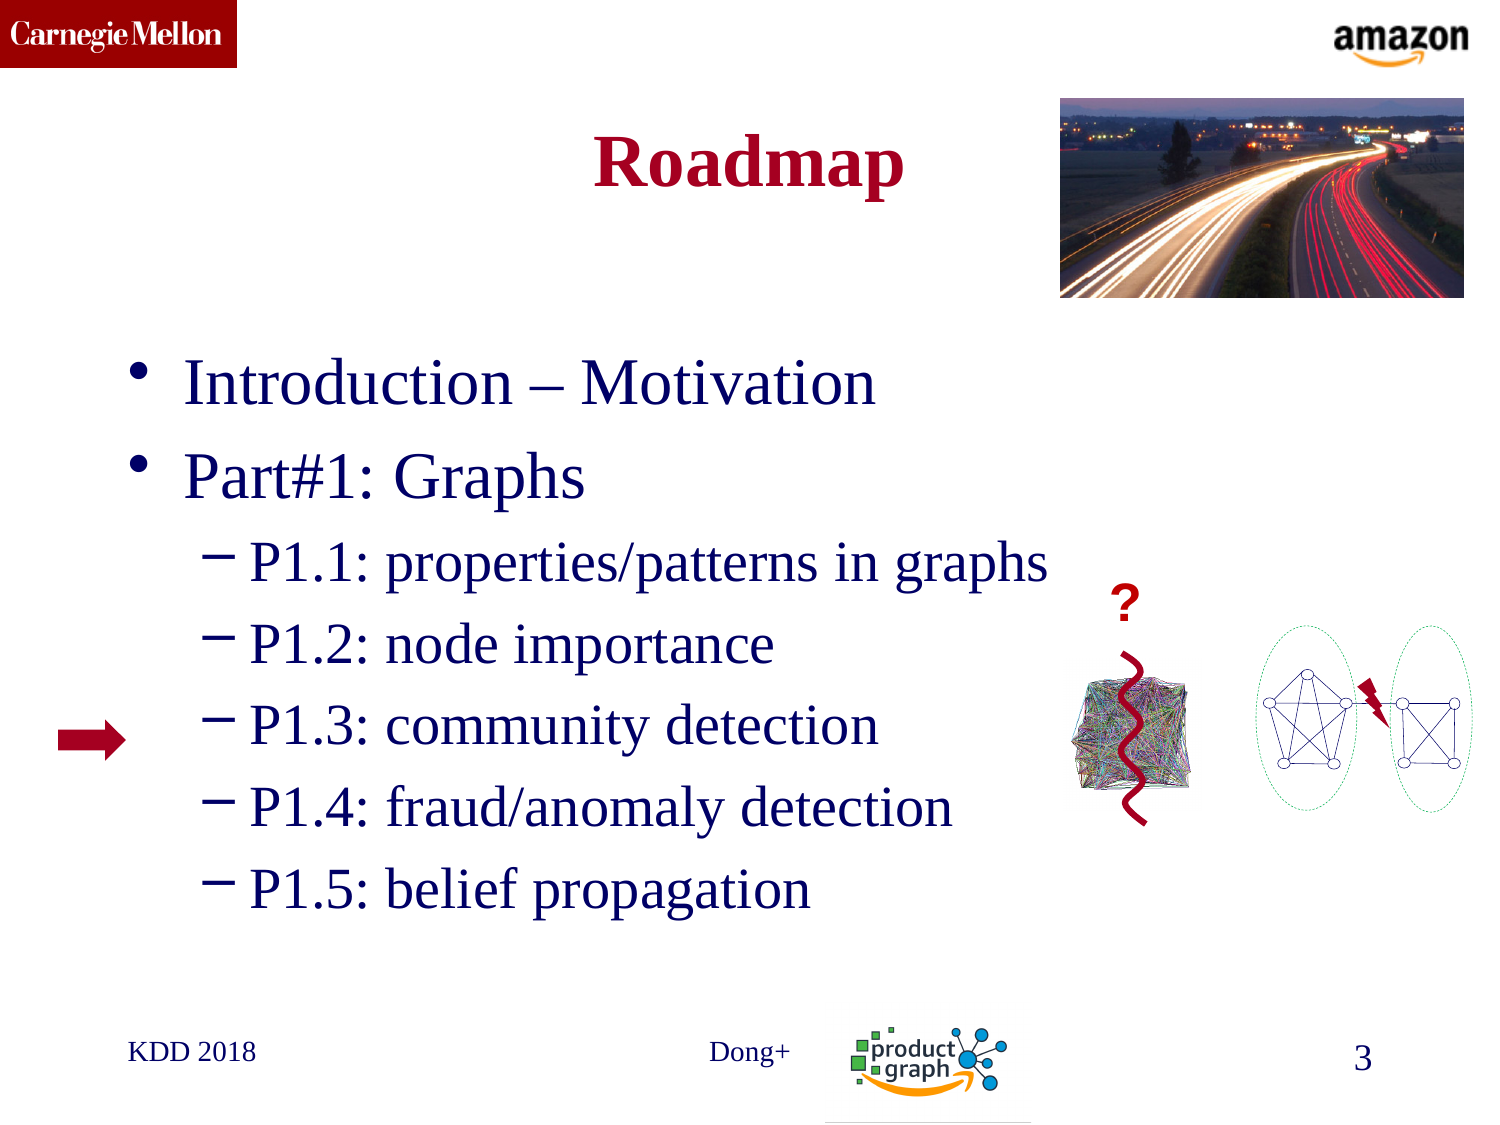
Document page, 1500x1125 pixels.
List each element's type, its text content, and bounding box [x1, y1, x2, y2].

text_box [1268, 778, 1345, 811]
slide_number 3 [1074, 1024, 1388, 1101]
text_box ? [1094, 559, 1158, 640]
slide_number KDD 2018 [112, 1024, 426, 1101]
picture [0, 0, 237, 68]
title Roadmap [112, 99, 1058, 213]
picture [1060, 98, 1464, 299]
text_box [1137, 818, 1146, 824]
text_box [1399, 773, 1465, 813]
list Introduction – Motivation Part#1: Graphs P1.1: properties/patterns in graphs P1.2: node importance P1.3: community detection P1.4: fraud/anomaly detection P1.5: belief propagation [112, 237, 1388, 1001]
picture [1322, 4, 1484, 88]
text_box [58, 719, 126, 761]
text_box [1397, 625, 1473, 772]
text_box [1263, 669, 1461, 770]
footer Dong+ [512, 1024, 988, 1101]
picture [1063, 658, 1202, 811]
text_box [1264, 625, 1349, 667]
